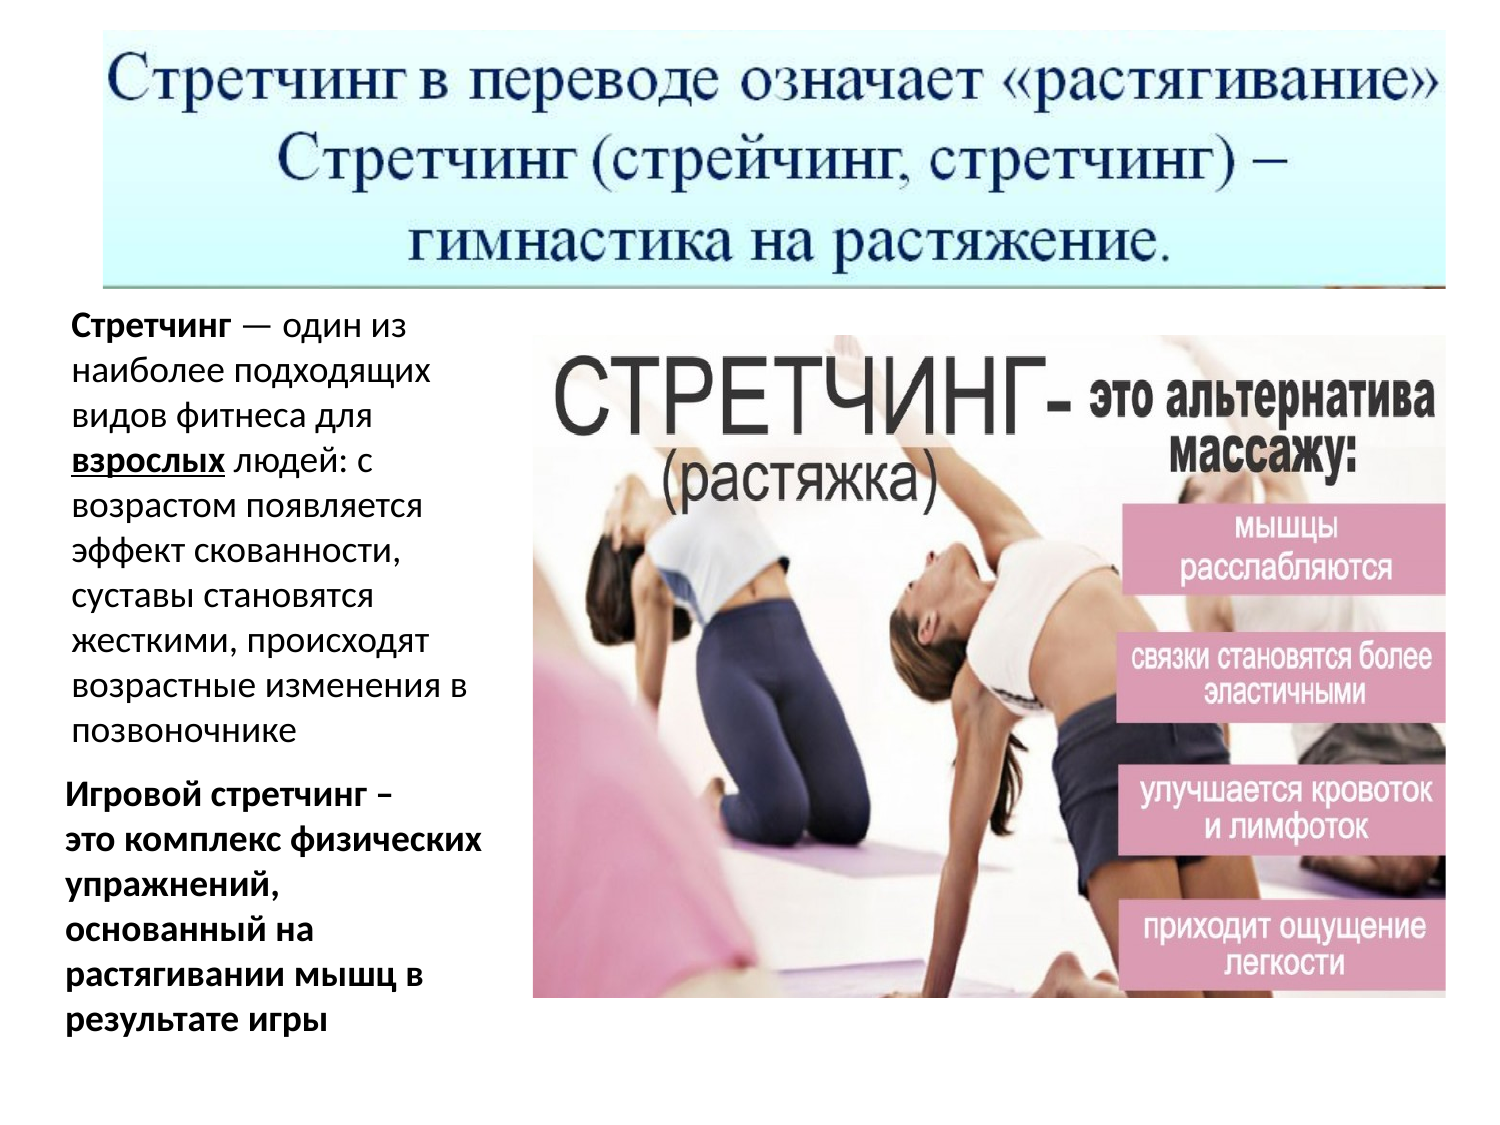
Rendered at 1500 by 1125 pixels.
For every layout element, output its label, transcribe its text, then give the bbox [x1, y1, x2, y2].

text_box Стретчинг — один из наиболее подходящих видов фитнеса для взрослых людей: с возрастом появляется эффект скованности, суставы становятся жесткими, происходят возрастные изменения в позвоночнике [56, 292, 526, 758]
picture [532, 335, 1446, 998]
picture [102, 30, 1446, 289]
text_box Игровой стретчинг – это комплекс физических упражнений, основанный на растягивании мышц в результате игры [50, 761, 533, 1047]
